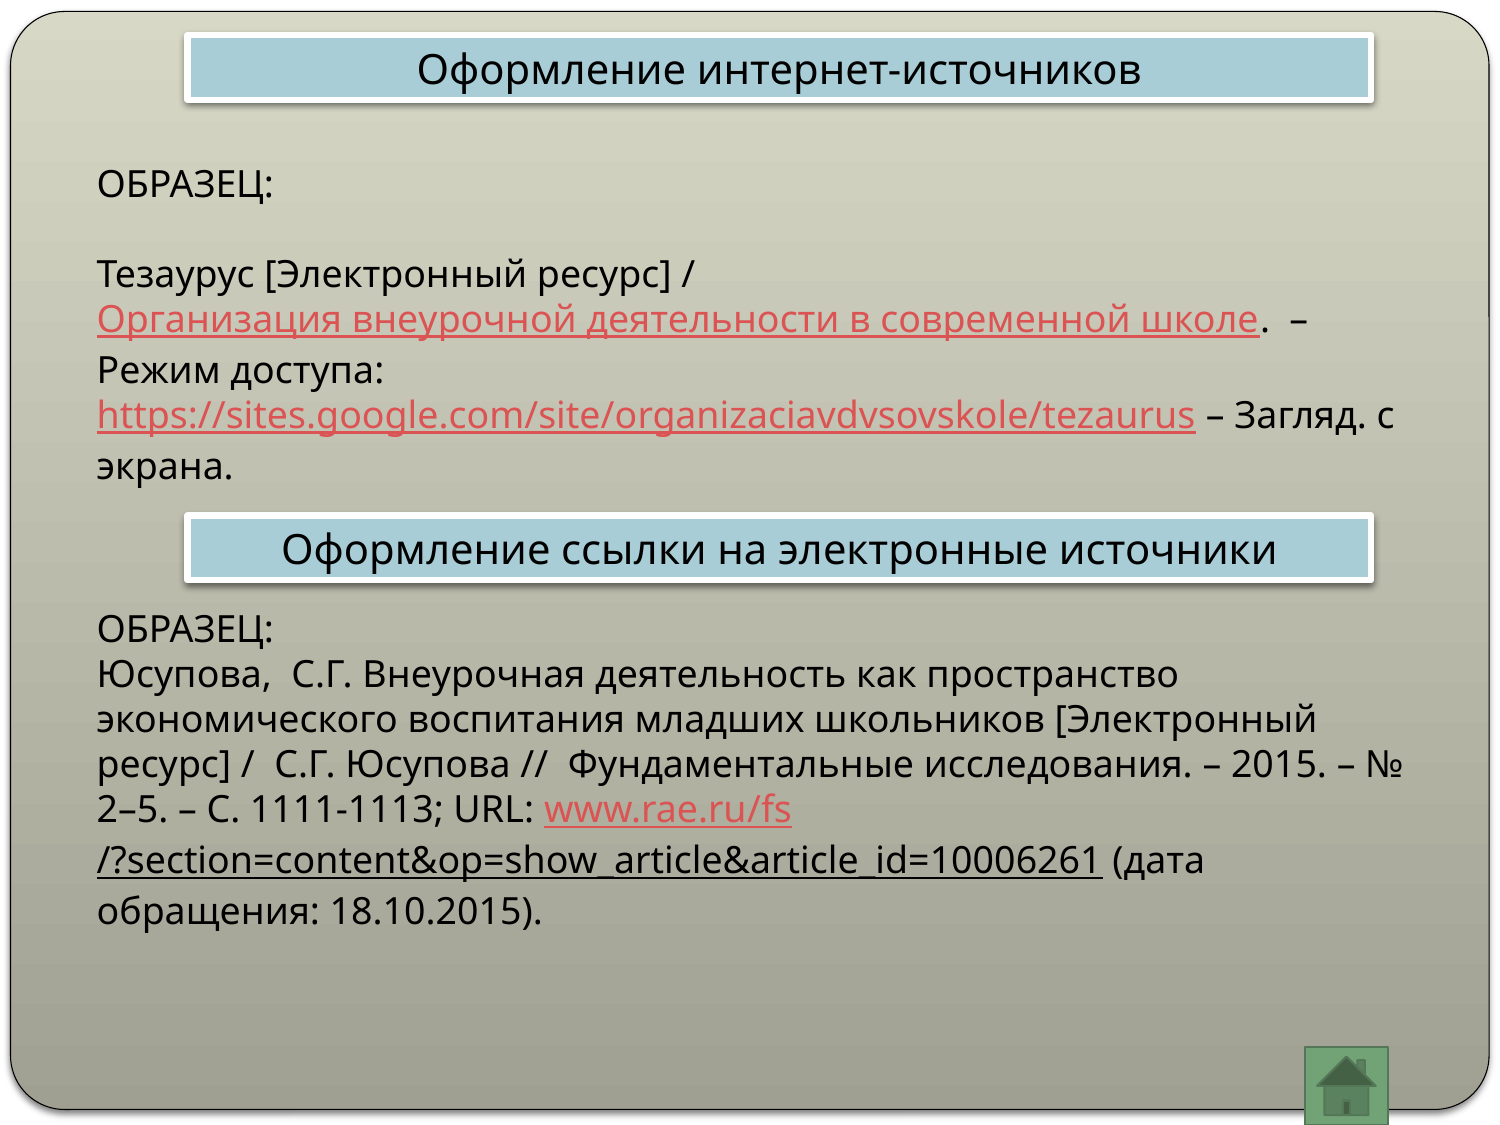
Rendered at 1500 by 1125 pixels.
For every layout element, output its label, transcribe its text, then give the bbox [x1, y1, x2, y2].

text_box Оформление интернет-источников [184, 32, 1374, 103]
text_box ОБРАЗЕЦ: Юсупова, С.Г. Внеурочная деятельность как пространство экономического воспитания младших школьников [Электронный ресурс] / С.Г. Юсупова // Фундаментальные исследования. – 2015. – № 2–5. – С. 1111-1113; URL: www.rae.ru/fs/?section=content&op=show_article&article_id=10006261 (дата обращения: 18.10.2015). [81, 597, 1430, 940]
text_box ОБРАЗЕЦ: Тезаурус [Электронный ресурс] / Организация внеурочной деятельности в современной школе. – Режим доступа: https://sites.google.com/site/organizaciavdvsovskole/tezaurus – Загляд. с экрана. [81, 152, 1430, 495]
text_box [1304, 1046, 1389, 1125]
text_box Оформление ссылки на электронные источники [184, 512, 1374, 583]
